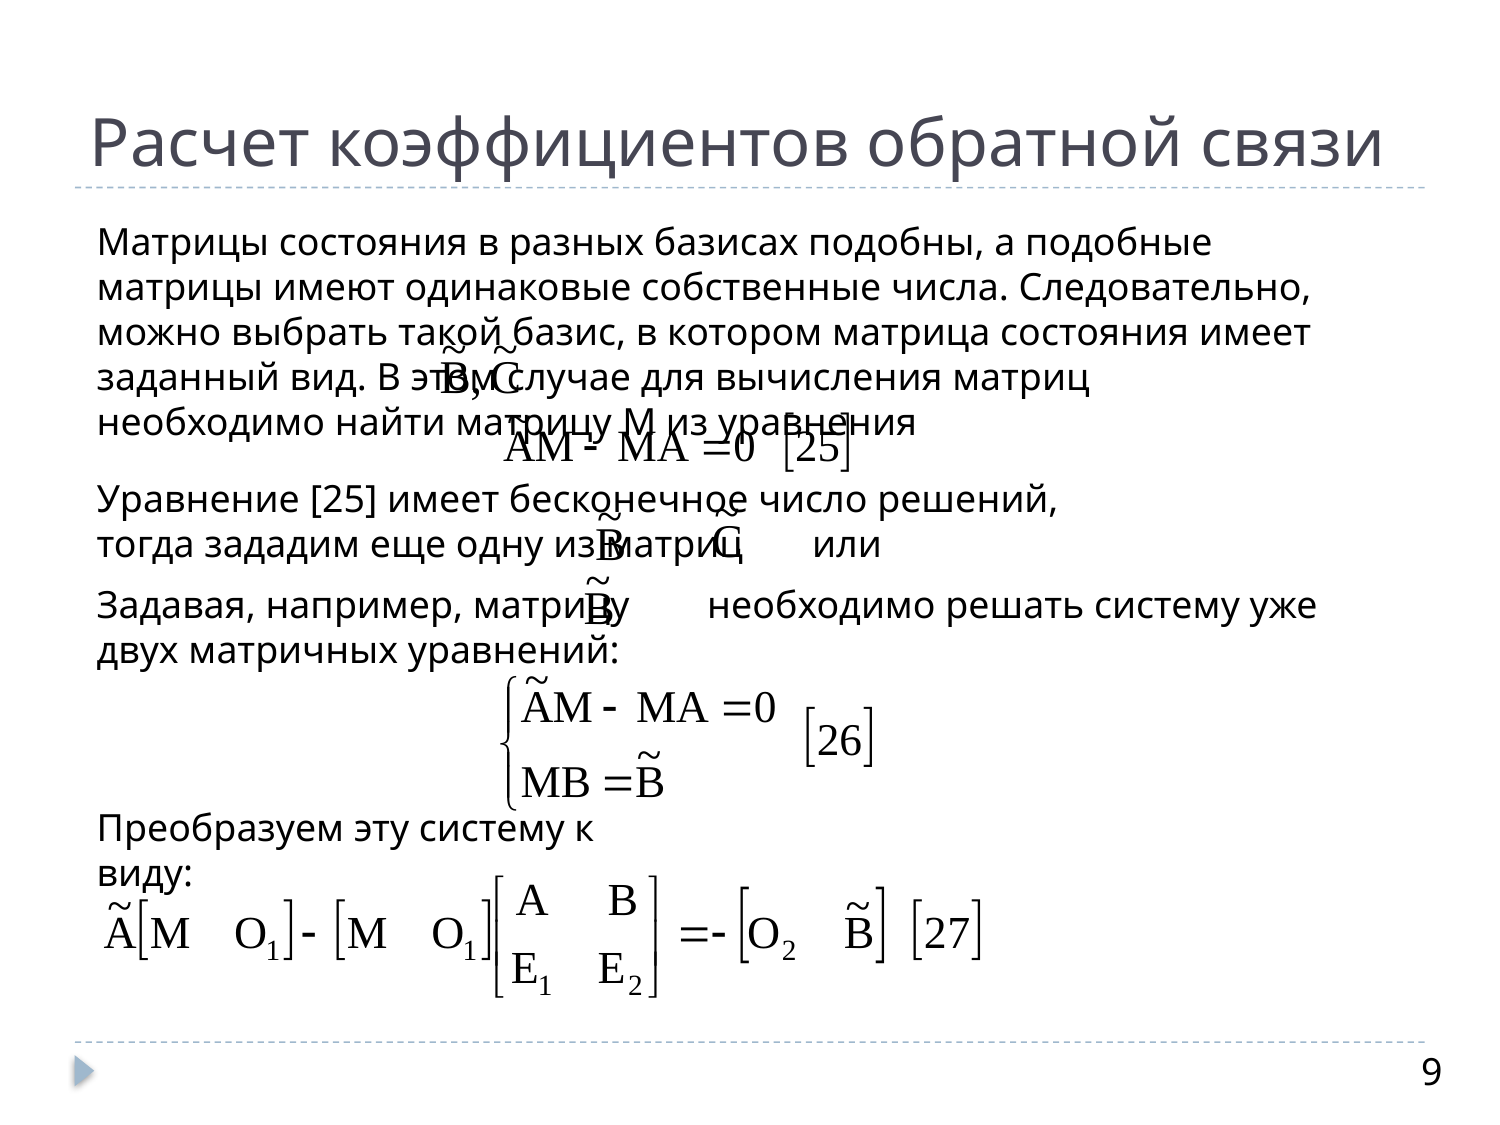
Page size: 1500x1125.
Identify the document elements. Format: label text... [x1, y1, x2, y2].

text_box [588, 509, 633, 568]
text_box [577, 573, 622, 632]
text_box Уравнение [25] имеет бесконечное число решений, тогда зададим еще одну из матриц или [81, 468, 1149, 573]
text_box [433, 339, 528, 411]
text_box Задавая, например, матрицу необходимо решать систему уже двух матричных уравнений: [81, 574, 1360, 679]
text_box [497, 409, 856, 481]
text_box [706, 503, 751, 568]
text_box 9 [1406, 1040, 1477, 1101]
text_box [97, 866, 988, 1008]
text_box Преобразуем эту систему к виду: [81, 796, 657, 902]
title Расчет коэффициентов обратной связи [75, 24, 1425, 188]
text_box Матрицы состояния в разных базисах подобны, а подобные матрицы имеют одинаковые собственные числа. Следовательно, можно выбрать такой базис, в котором матрица состояния имеет заданный вид. В этом случае для вычисления матриц необходимо найти матрицу M из уравнения [81, 210, 1360, 451]
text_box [491, 667, 879, 821]
